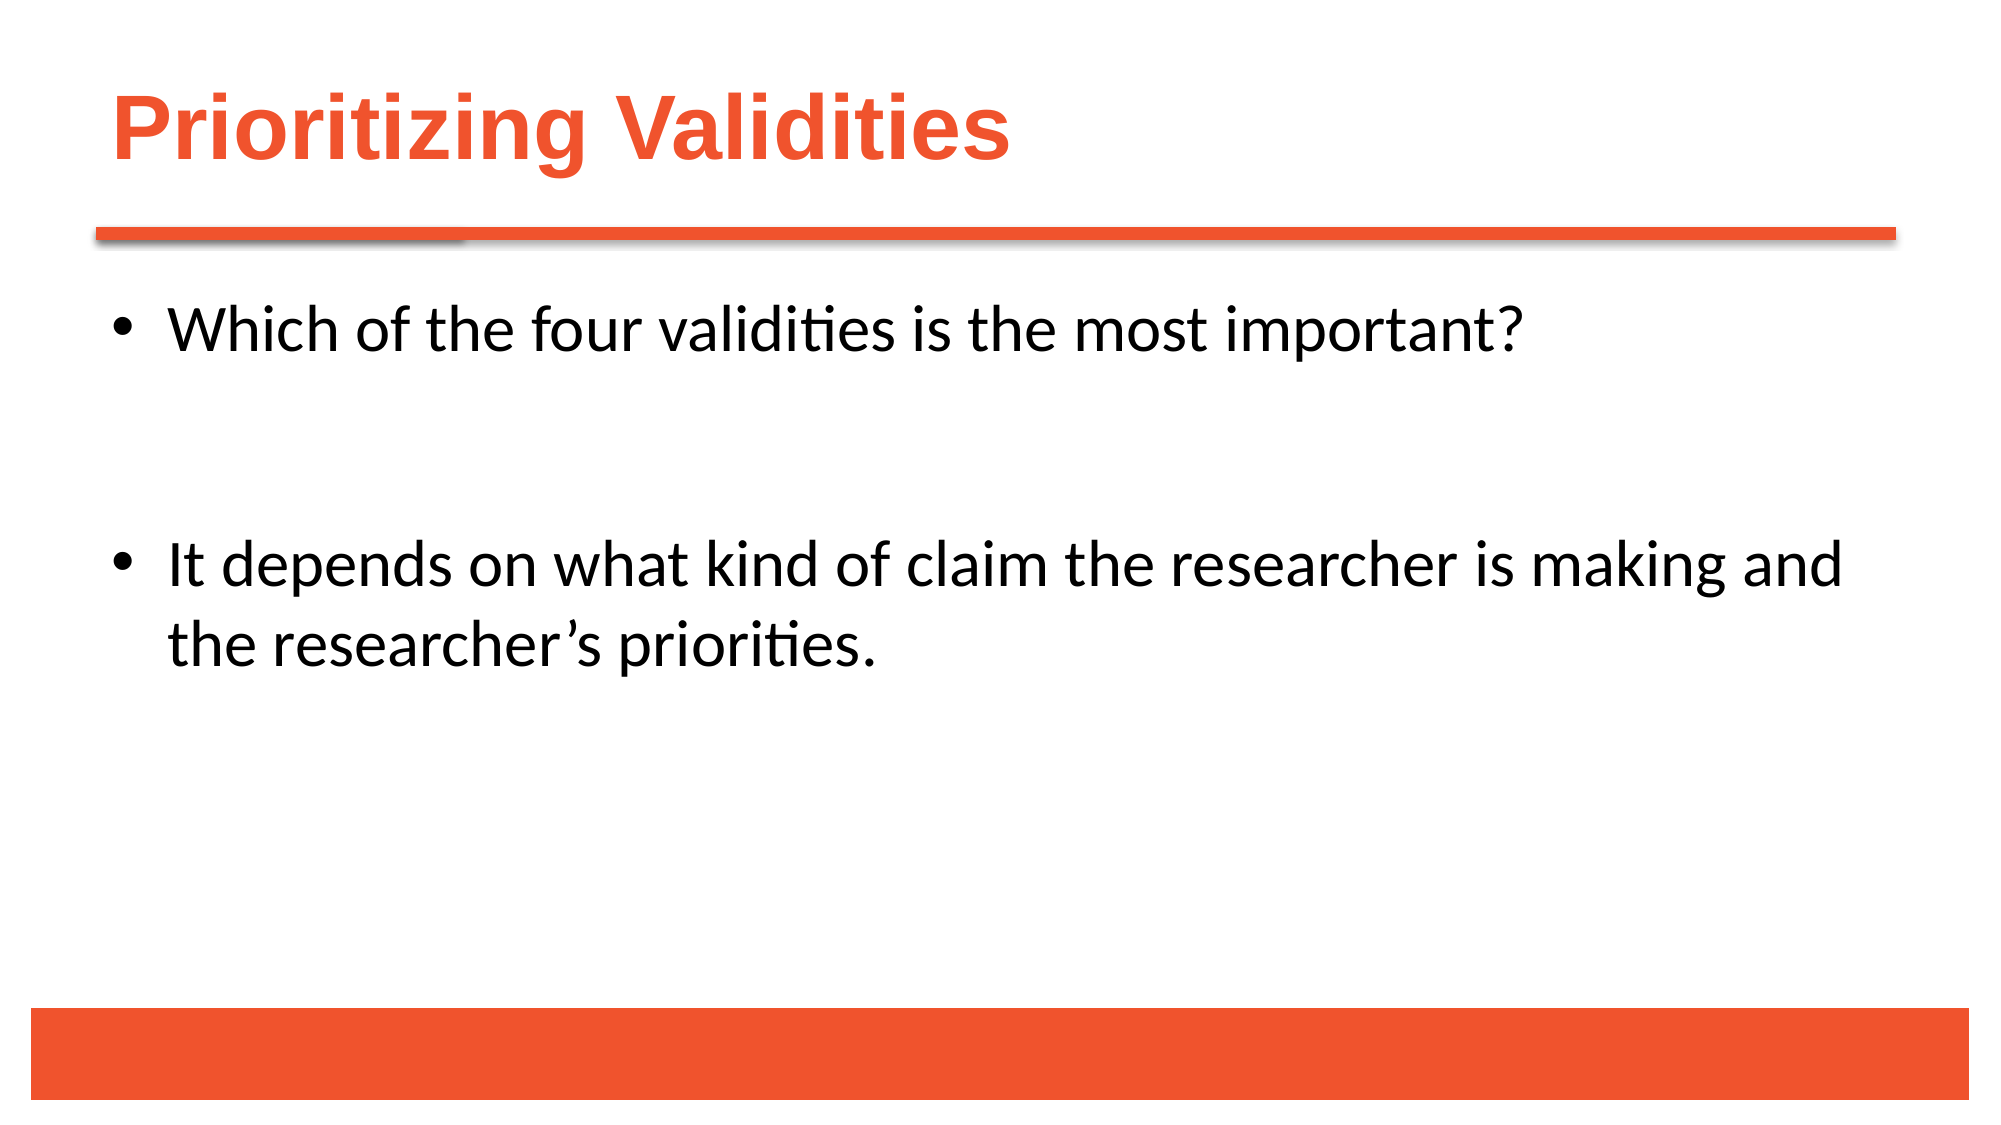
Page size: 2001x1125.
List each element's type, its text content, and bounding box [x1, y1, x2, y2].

title Prioritizing Validities [96, 29, 1897, 218]
list Which of the four validities is the most important? It depends on what kind of claim the researcher is making and the researcher’s priorities. [96, 277, 1897, 1006]
